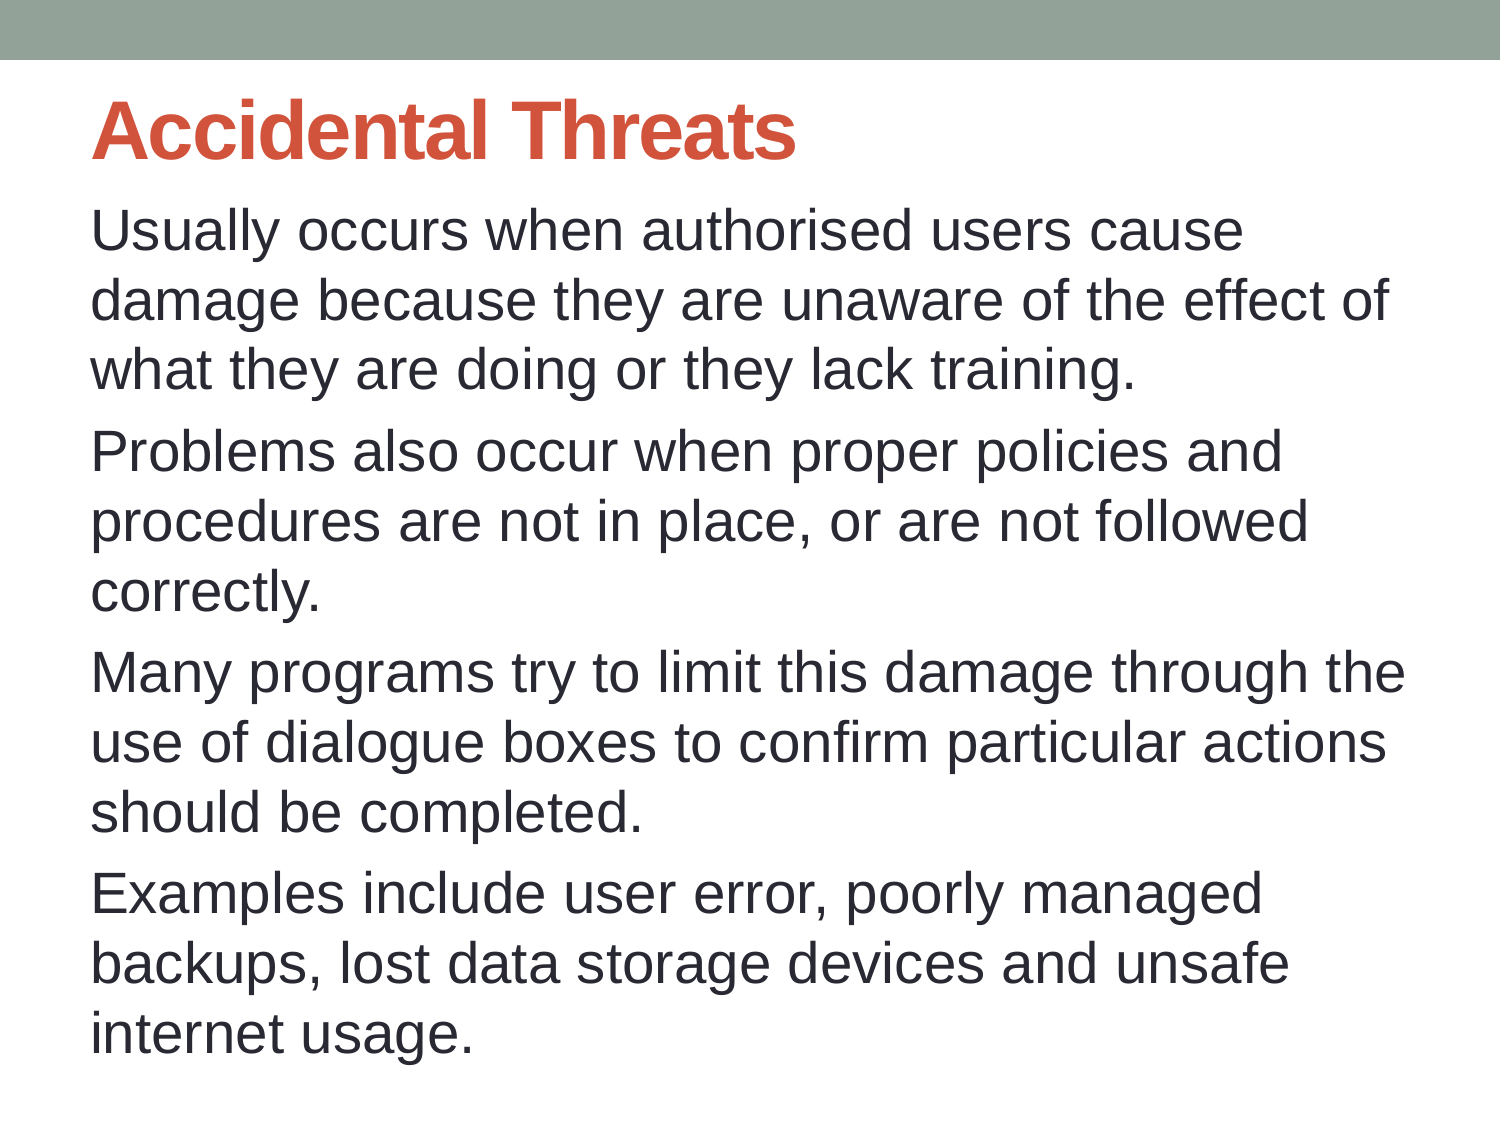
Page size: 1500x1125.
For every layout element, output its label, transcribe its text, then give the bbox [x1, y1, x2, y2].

list Usually occurs when authorised users cause damage because they are unaware of the effect of what they are doing or they lack training. Problems also occur when proper policies and procedures are not in place, or are not followed correctly. Many programs try to limit this damage through the use of dialogue boxes to confirm particular actions should be completed. Examples include user error, poorly managed backups, lost data storage devices and unsafe internet usage. [75, 184, 1425, 1083]
title Accidental Threats [75, 56, 1425, 184]
